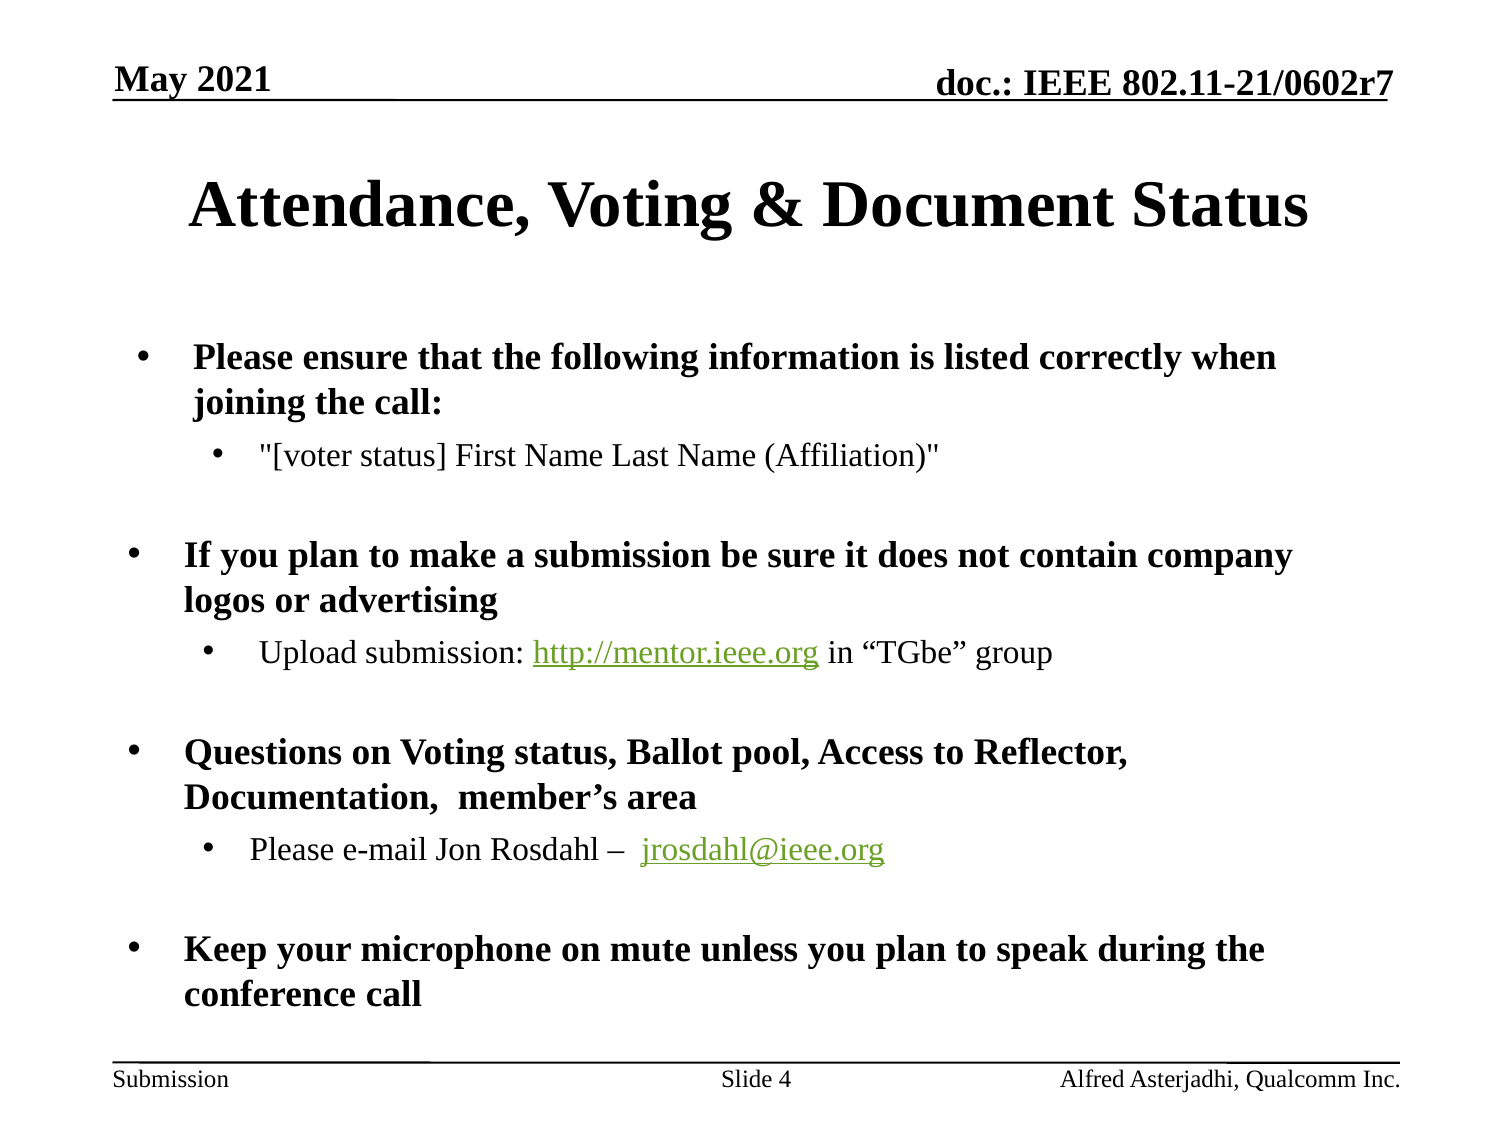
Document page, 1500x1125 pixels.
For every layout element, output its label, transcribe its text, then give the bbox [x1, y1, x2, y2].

title Attendance, Voting & Document Status [112, 112, 1388, 288]
footer Alfred Asterjadhi, Qualcomm Inc. [878, 1061, 1402, 1093]
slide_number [114, 54, 423, 100]
list Please ensure that the following information is listed correctly when joining the call: "[voter status] First Name Last Name (Affiliation)" If you plan to make a submission be sure it does not contain company logos or advertising Upload submission: http://mentor.ieee.org in “TGbe” group Questions on Voting status, Ballot pool, Access to Reflector, Documentation, member’s area Please e-mail Jon Rosdahl – jrosdahl@ieee.org Keep your microphone on mute unless you plan to speak during the conference call [112, 324, 1388, 1038]
slide_number Slide 4 [712, 1061, 800, 1123]
